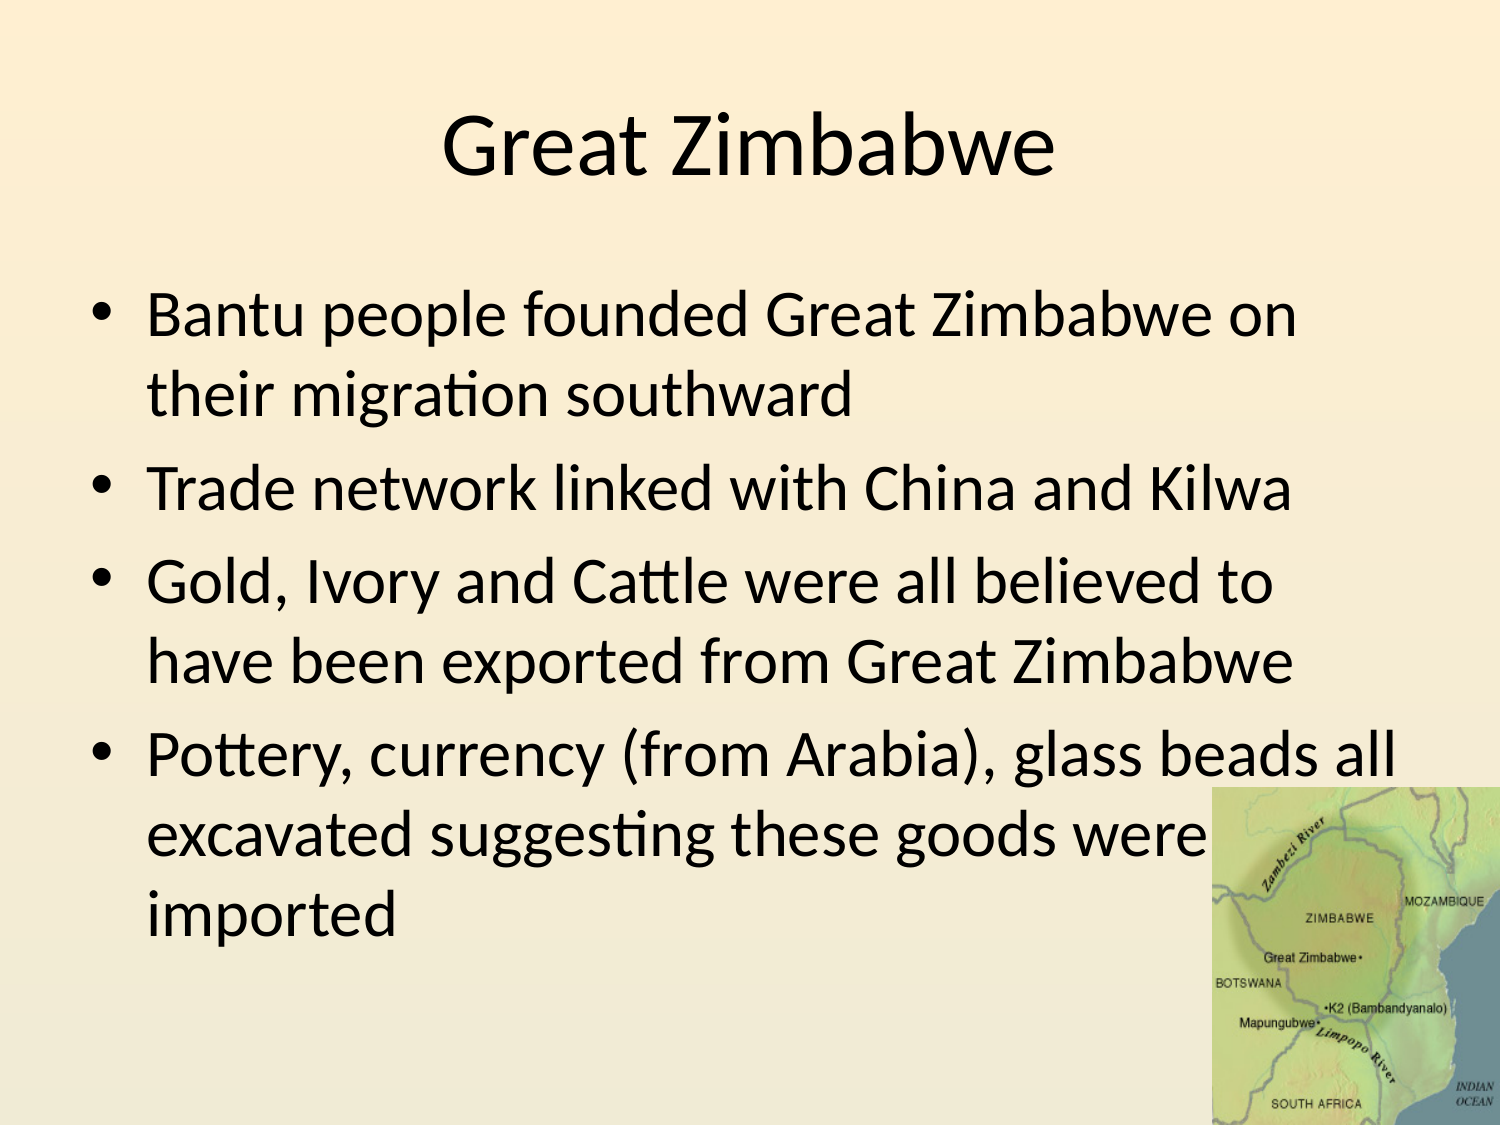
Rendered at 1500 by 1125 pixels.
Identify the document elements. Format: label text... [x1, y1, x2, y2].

list Bantu people founded Great Zimbabwe on their migration southward Trade network linked with China and Kilwa Gold, Ivory and Cattle were all believed to have been exported from Great Zimbabwe Pottery, currency (from Arabia), glass beads all excavated suggesting these goods were imported [75, 262, 1425, 1005]
picture [1212, 787, 1500, 1125]
title Great Zimbabwe [75, 45, 1425, 233]
